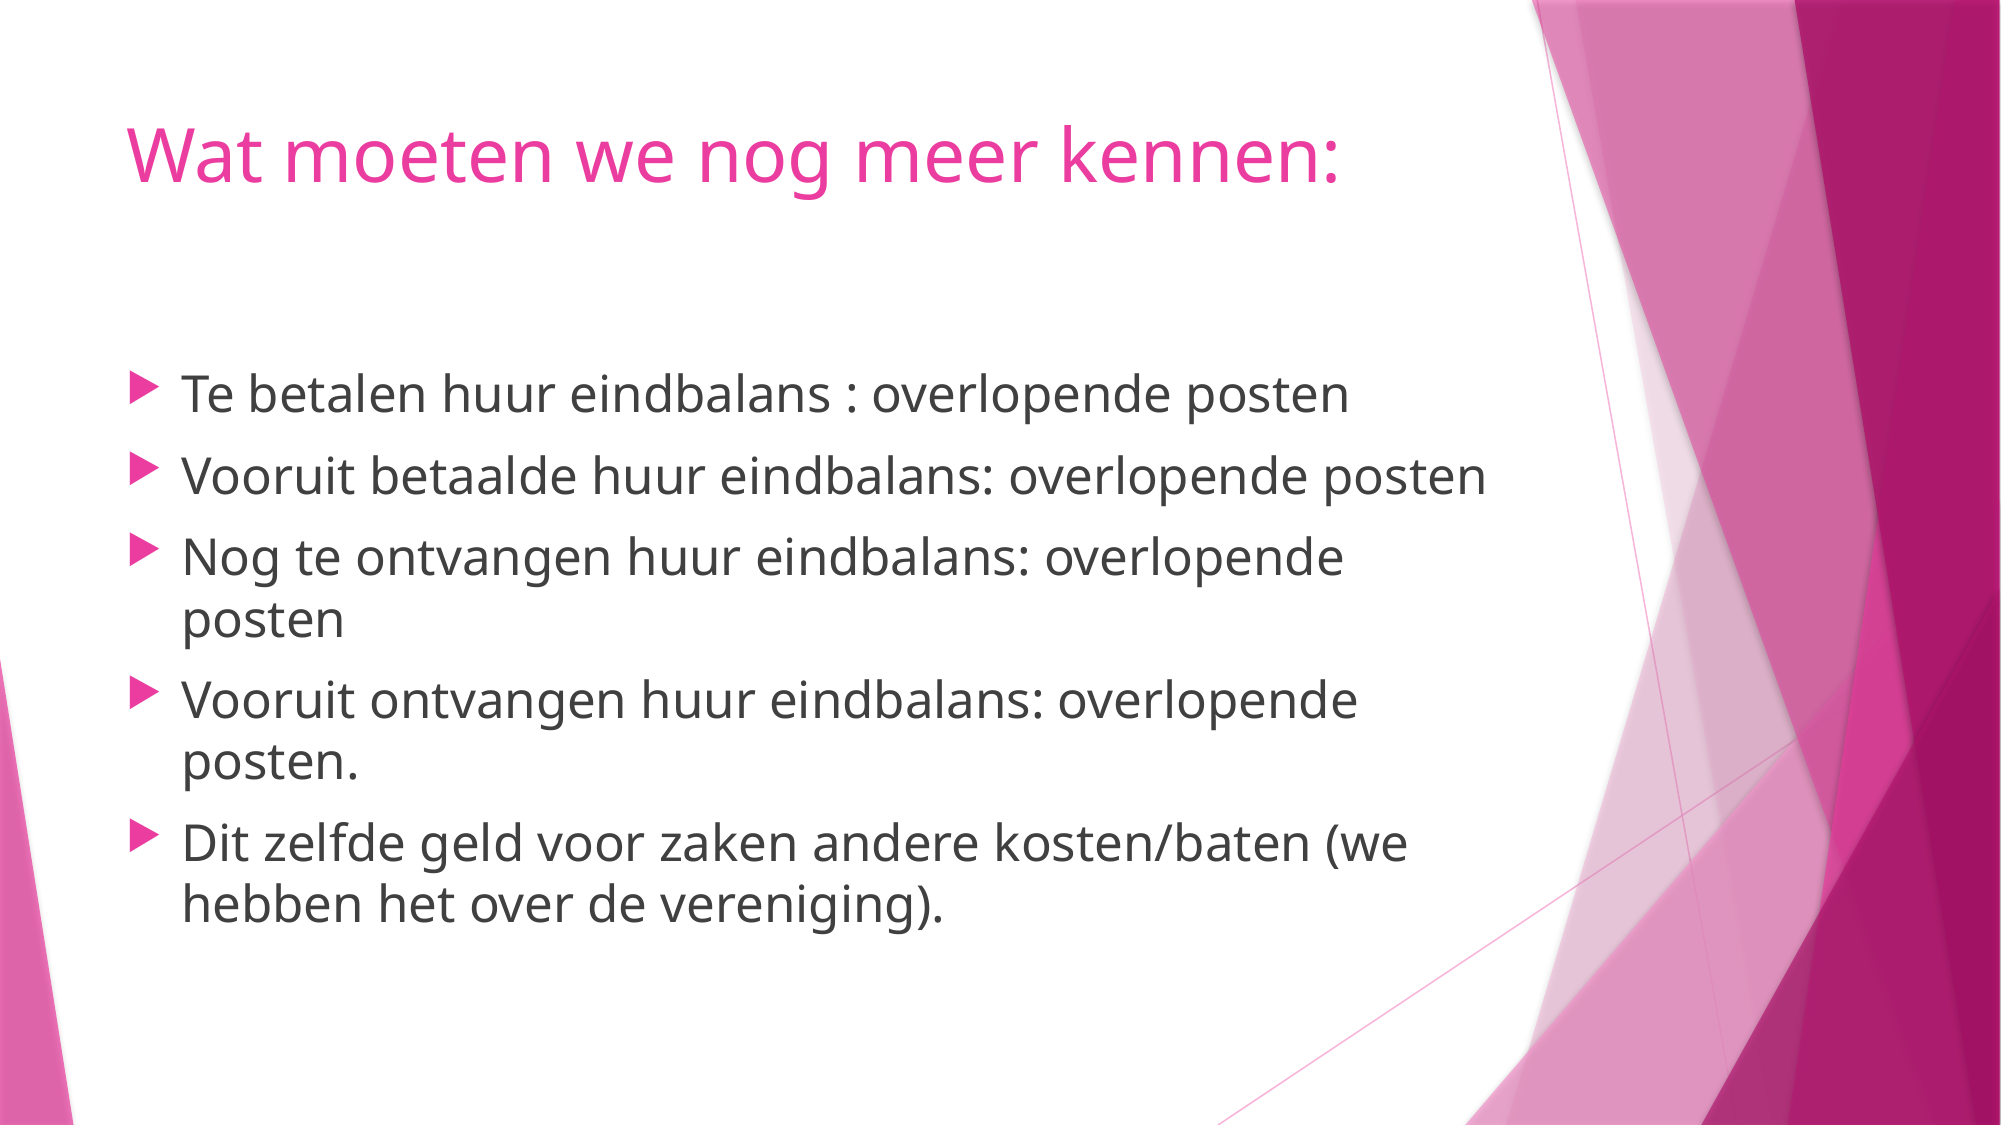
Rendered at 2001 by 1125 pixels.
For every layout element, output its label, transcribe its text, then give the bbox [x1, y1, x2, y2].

title Wat moeten we nog meer kennen: [111, 99, 1522, 317]
list Te betalen huur eindbalans : overlopende posten Vooruit betaalde huur eindbalans: overlopende posten Nog te ontvangen huur eindbalans: overlopende posten Vooruit ontvangen huur eindbalans: overlopende posten. Dit zelfde geld voor zaken andere kosten/baten (we hebben het over de vereniging). [111, 354, 1522, 992]
